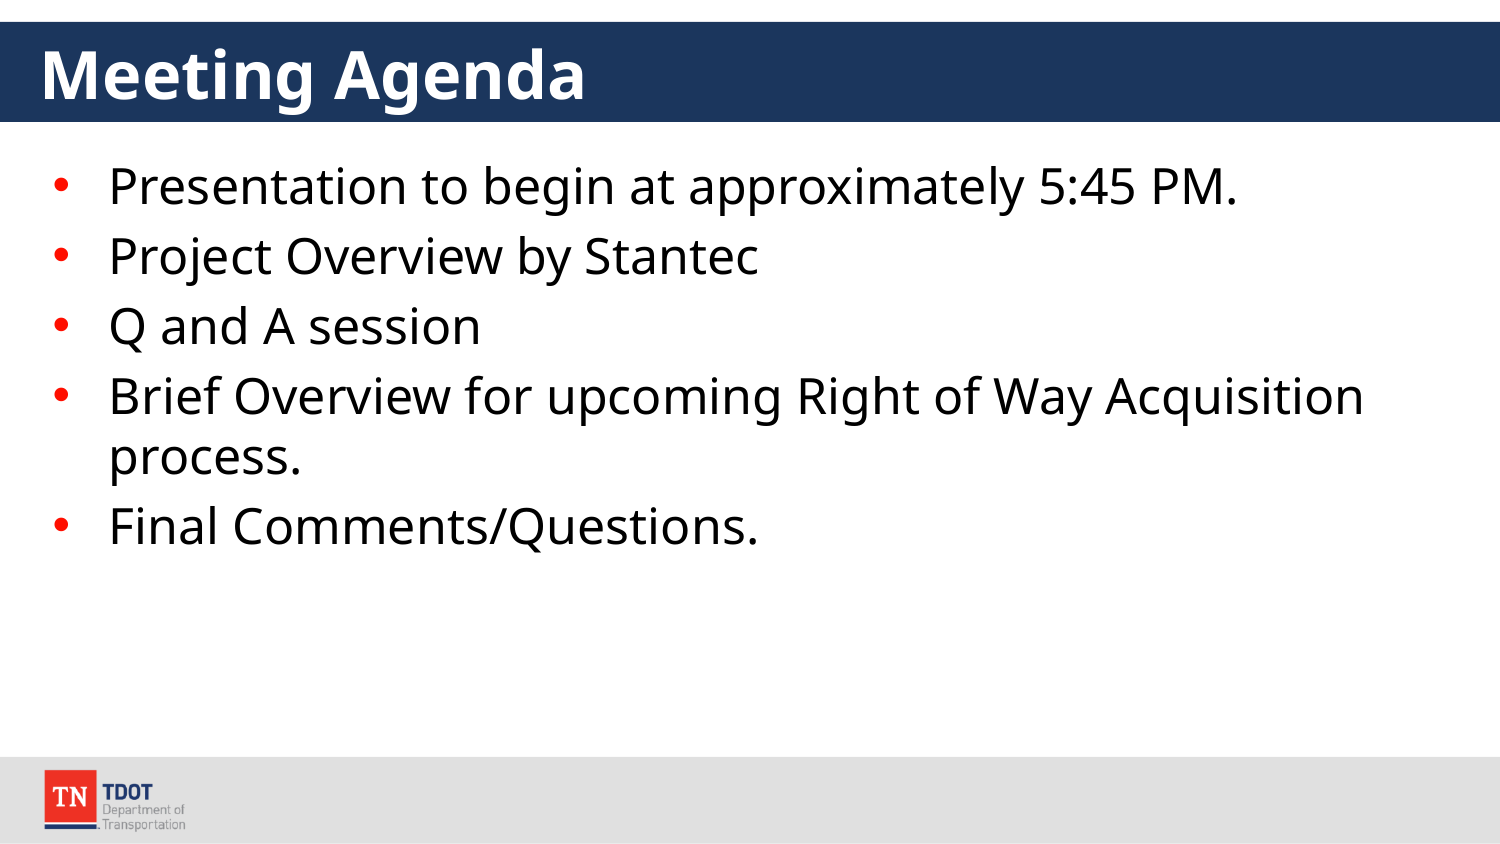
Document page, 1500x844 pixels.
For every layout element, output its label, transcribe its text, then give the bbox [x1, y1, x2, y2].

list Presentation to begin at approximately 5:45 PM. Project Overview by Stantec Q and A session Brief Overview for upcoming Right of Way Acquisition process. Final Comments/Questions. [37, 146, 1475, 757]
picture [37, 757, 194, 844]
title Meeting Agenda [24, 21, 1475, 124]
